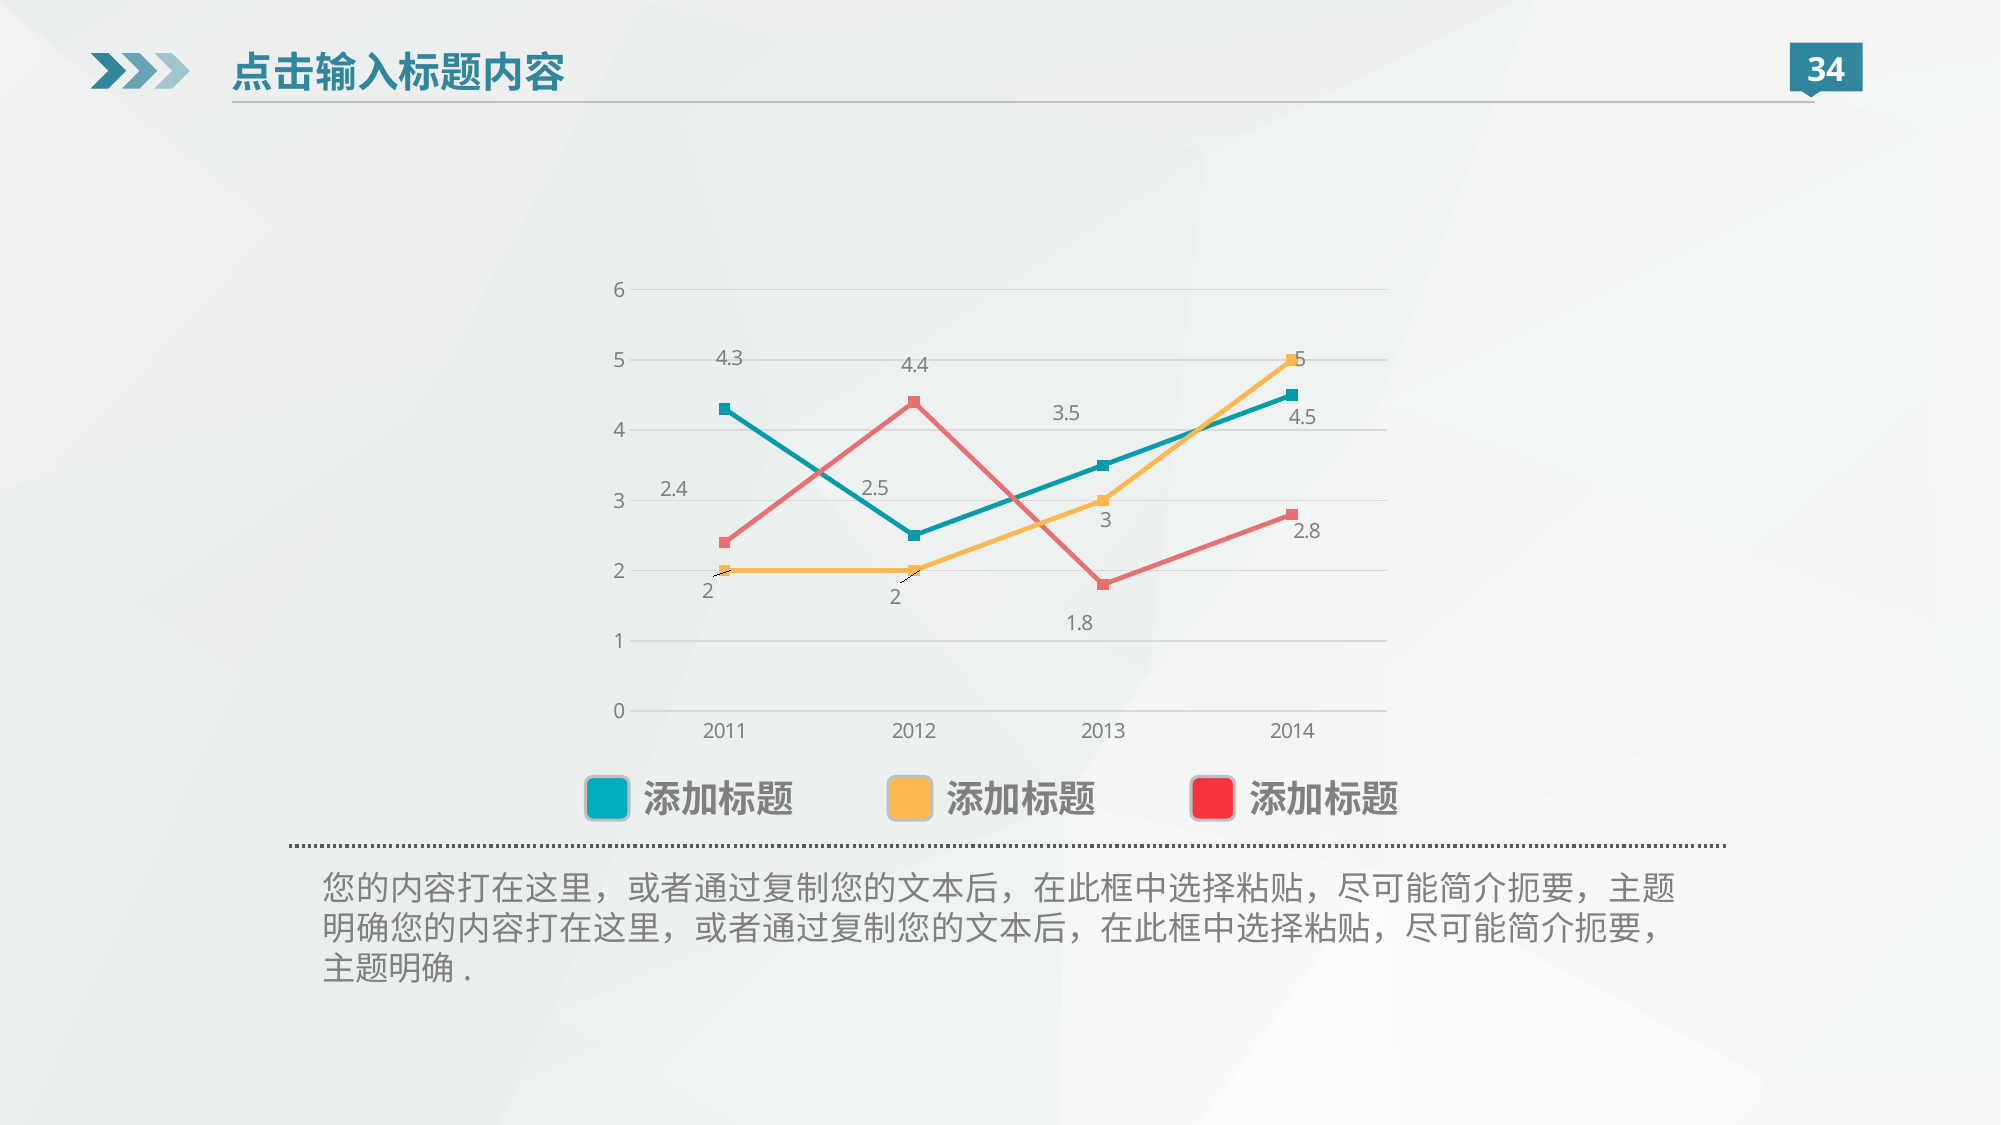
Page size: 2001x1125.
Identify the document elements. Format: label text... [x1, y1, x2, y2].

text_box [585, 767, 1463, 829]
chart [596, 265, 1403, 756]
text_box 34 [1789, 42, 1863, 94]
picture [0, 0, 2001, 1125]
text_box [90, 52, 191, 89]
text_box [1802, 94, 1821, 100]
text_box 您的内容打在这里，或者通过复制您的文本后，在此框中选择粘贴，尽可能简介扼要，主题明确您的内容打在这里，或者通过复制您的文本后，在此框中选择粘贴，尽可能简介扼要，主题明确. [307, 860, 1693, 1035]
text_box 点击输入标题内容 [220, 39, 587, 102]
